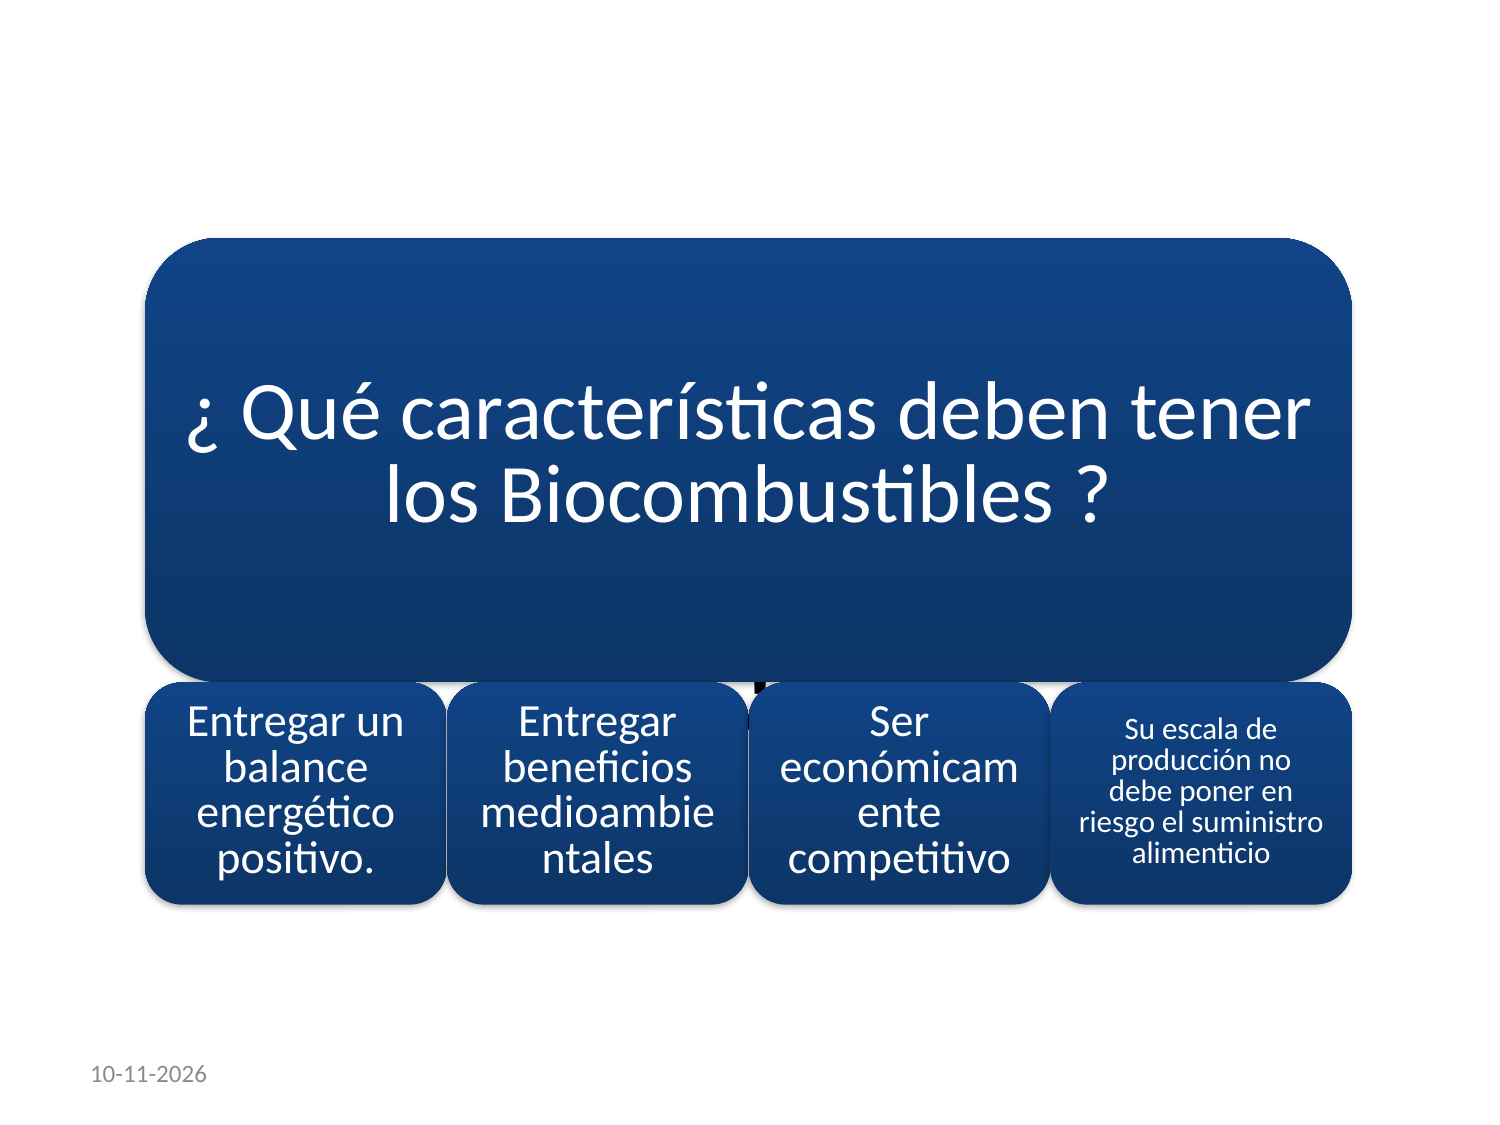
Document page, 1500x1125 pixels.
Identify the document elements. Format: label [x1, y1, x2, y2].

slide_number [75, 1042, 425, 1103]
text_box [144, 237, 1353, 905]
